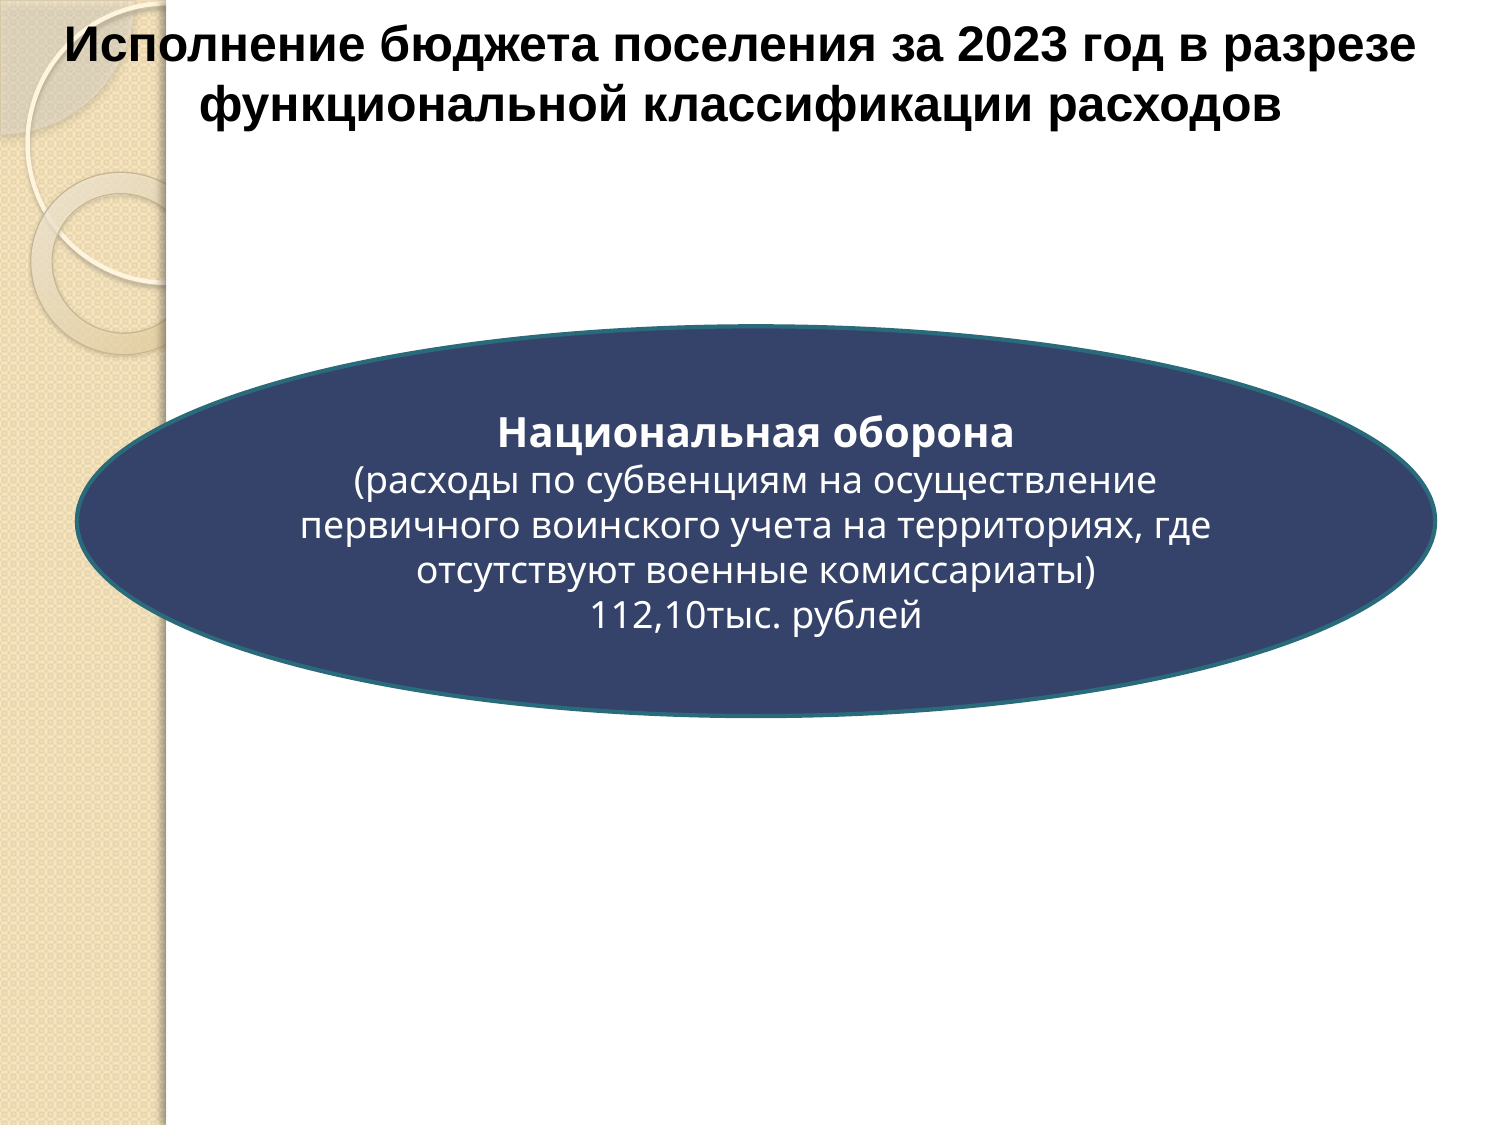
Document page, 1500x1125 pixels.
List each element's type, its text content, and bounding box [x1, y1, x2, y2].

text_box Исполнение бюджета поселения за 2023 год в разрезе функциональной классификации расходов [26, 4, 1456, 139]
text_box Национальная оборона (расходы по субвенциям на осуществление первичного воинского учета на территориях, где отсутствуют военные комиссариаты) 112,10тыс. рублей [74, 324, 1438, 719]
